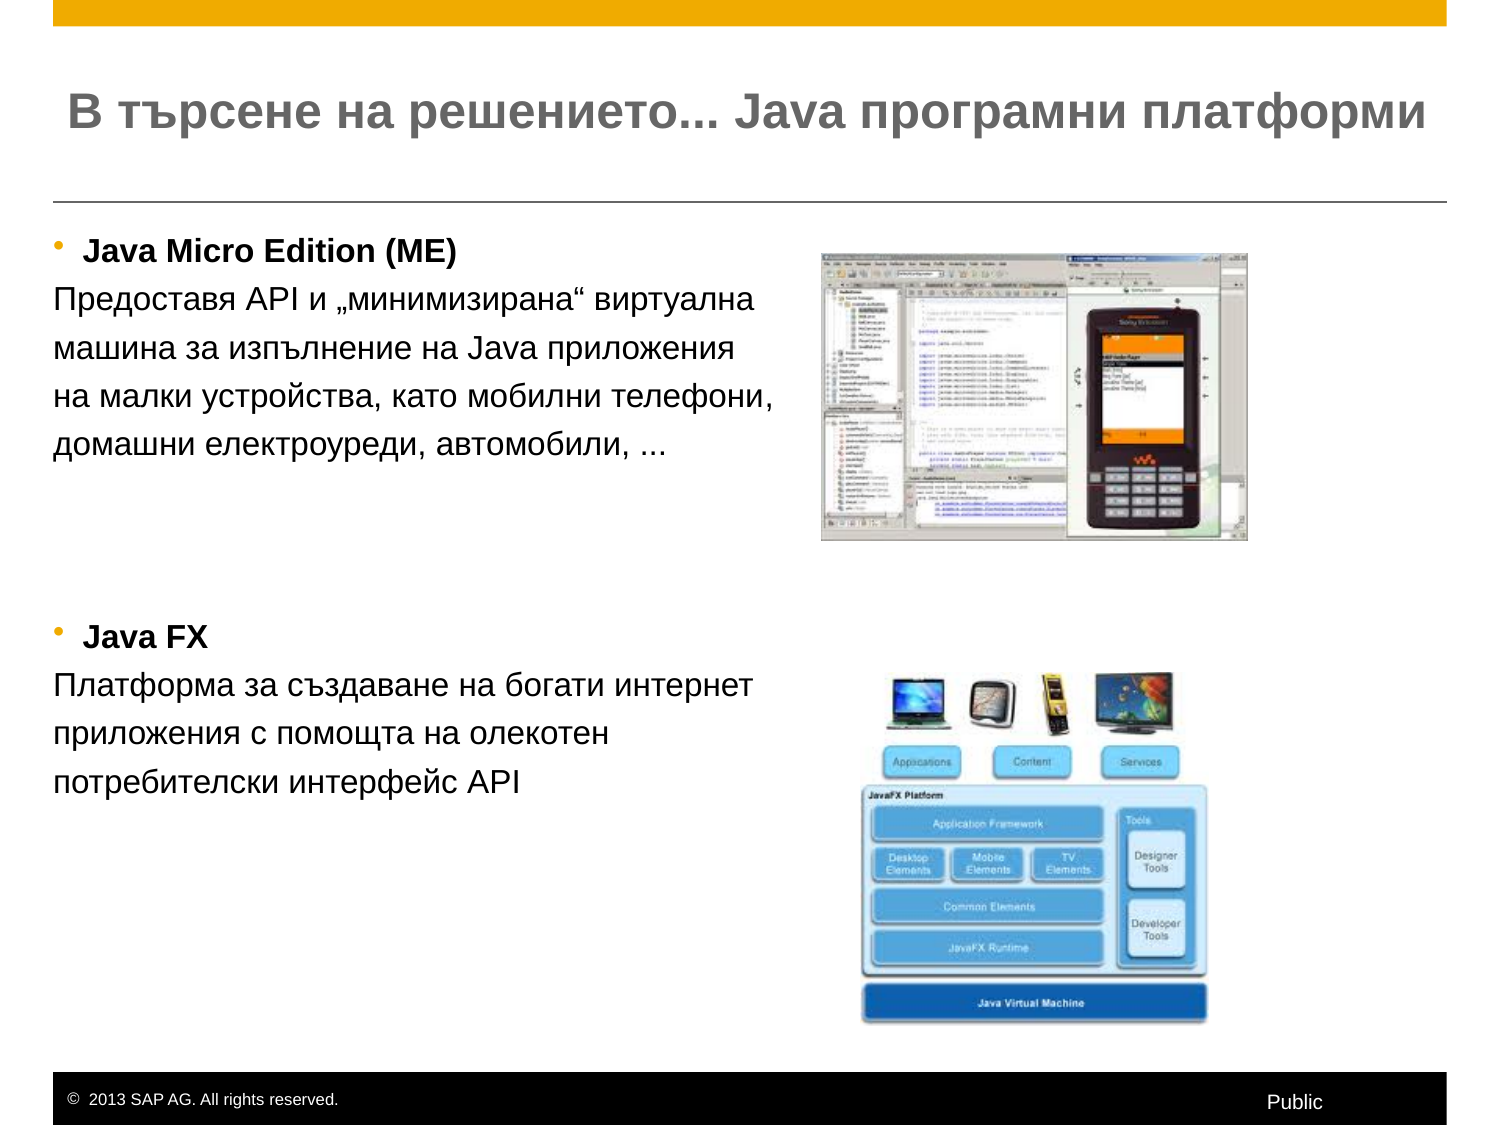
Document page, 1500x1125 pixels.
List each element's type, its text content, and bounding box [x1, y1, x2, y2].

picture [859, 672, 1209, 1027]
list Java Micro Edition (ME) Предоставя API и „минимизирана“ виртуална машина за изпълнение на Java приложения на малки устройства, като мобилни телефони, домашни електроуреди, автомобили, ... Java FX Платформа за създаване на богати интернет приложения с помощта на олекотен потребителски интерфейс API [53, 229, 1447, 1012]
title В търсене на решението... Java програмни платформи [53, 53, 1447, 155]
picture [820, 252, 1248, 541]
